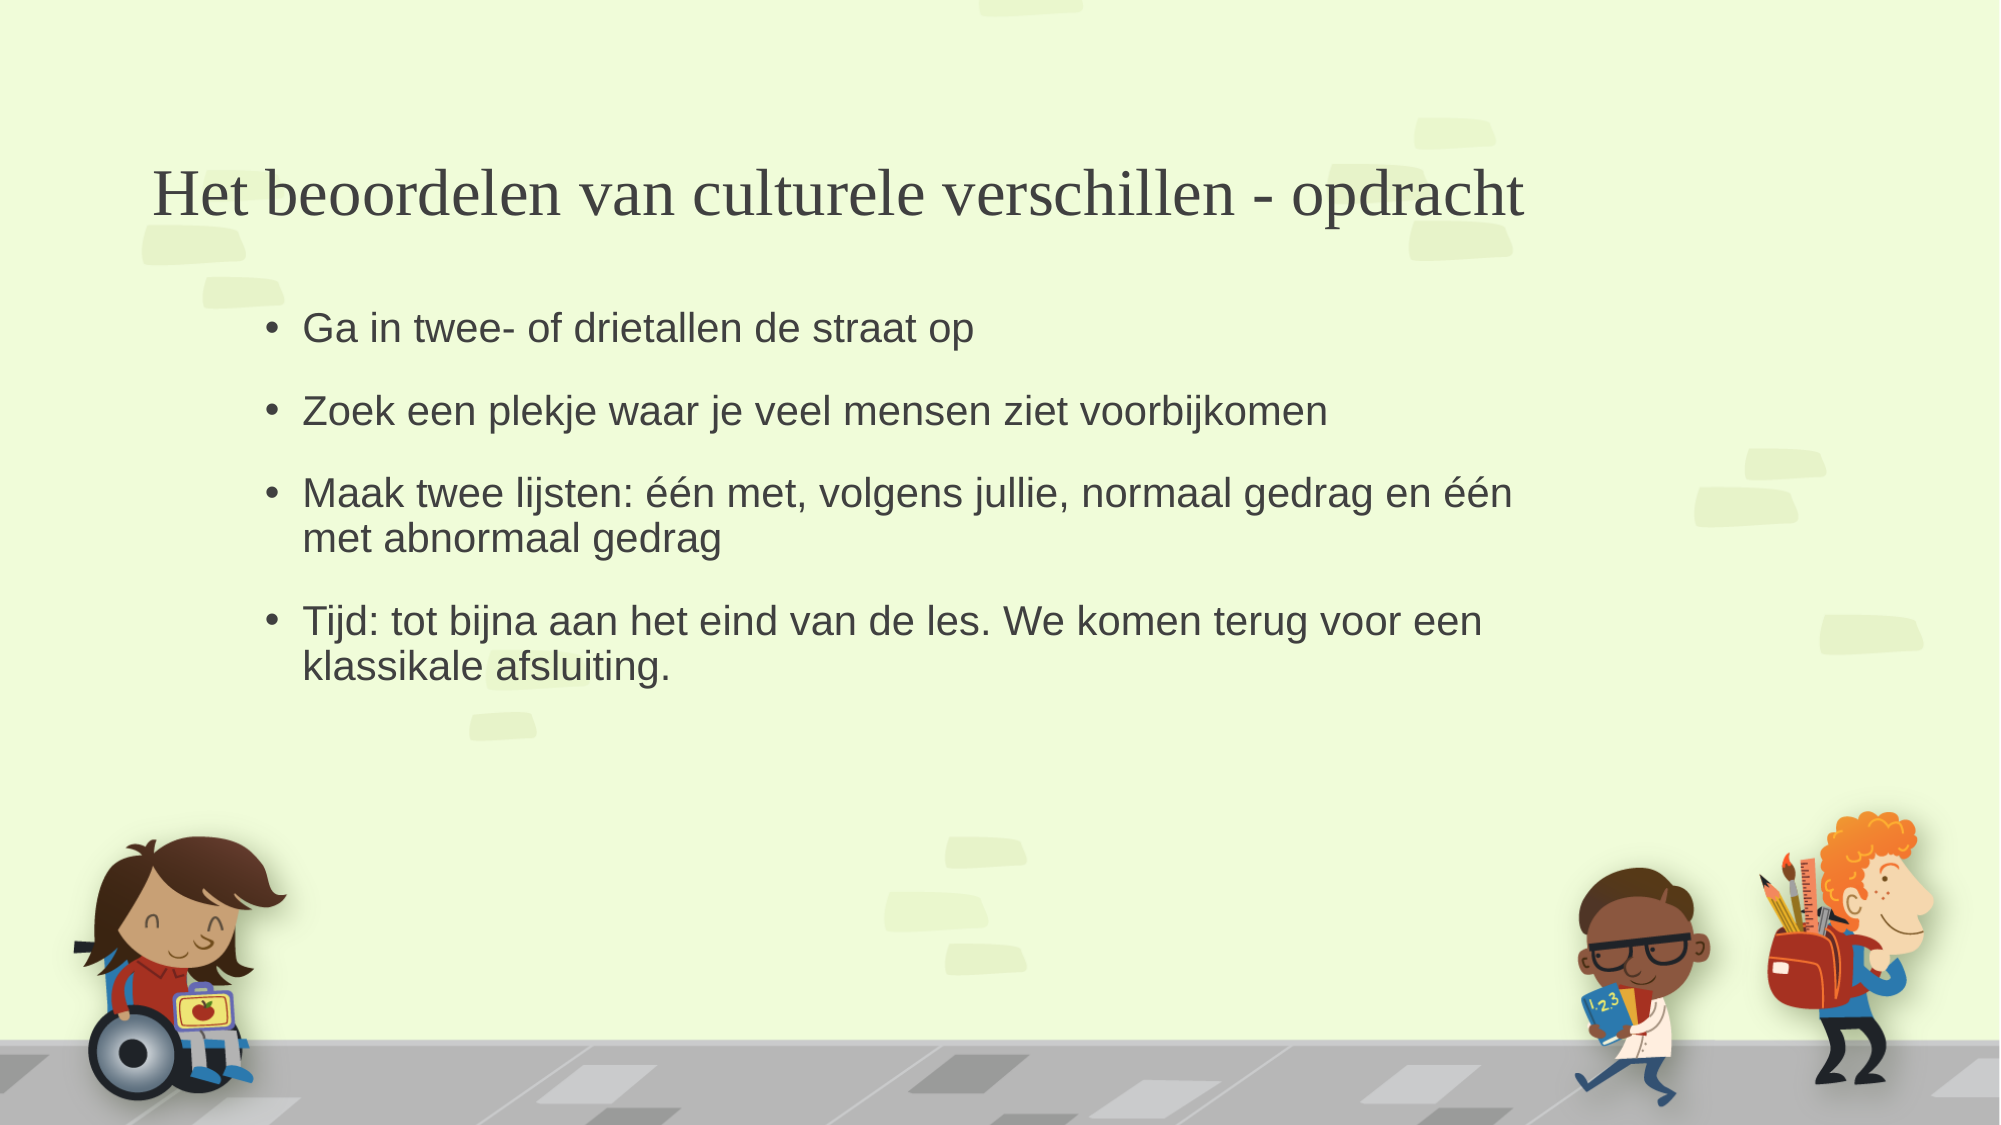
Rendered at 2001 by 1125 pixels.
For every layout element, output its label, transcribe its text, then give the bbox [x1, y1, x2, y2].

list Ga in twee- of drietallen de straat op Zoek een plekje waar je veel mensen ziet voorbijkomen Maak twee lijsten: één met, volgens jullie, normaal gedrag en één met abnormaal gedrag Tijd: tot bijna aan het eind van de les. We komen terug voor een klassikale afsluiting. [249, 299, 1532, 870]
picture [0, 0, 2000, 1125]
title Het beoordelen van culturele verschillen - opdracht [137, 59, 1750, 238]
